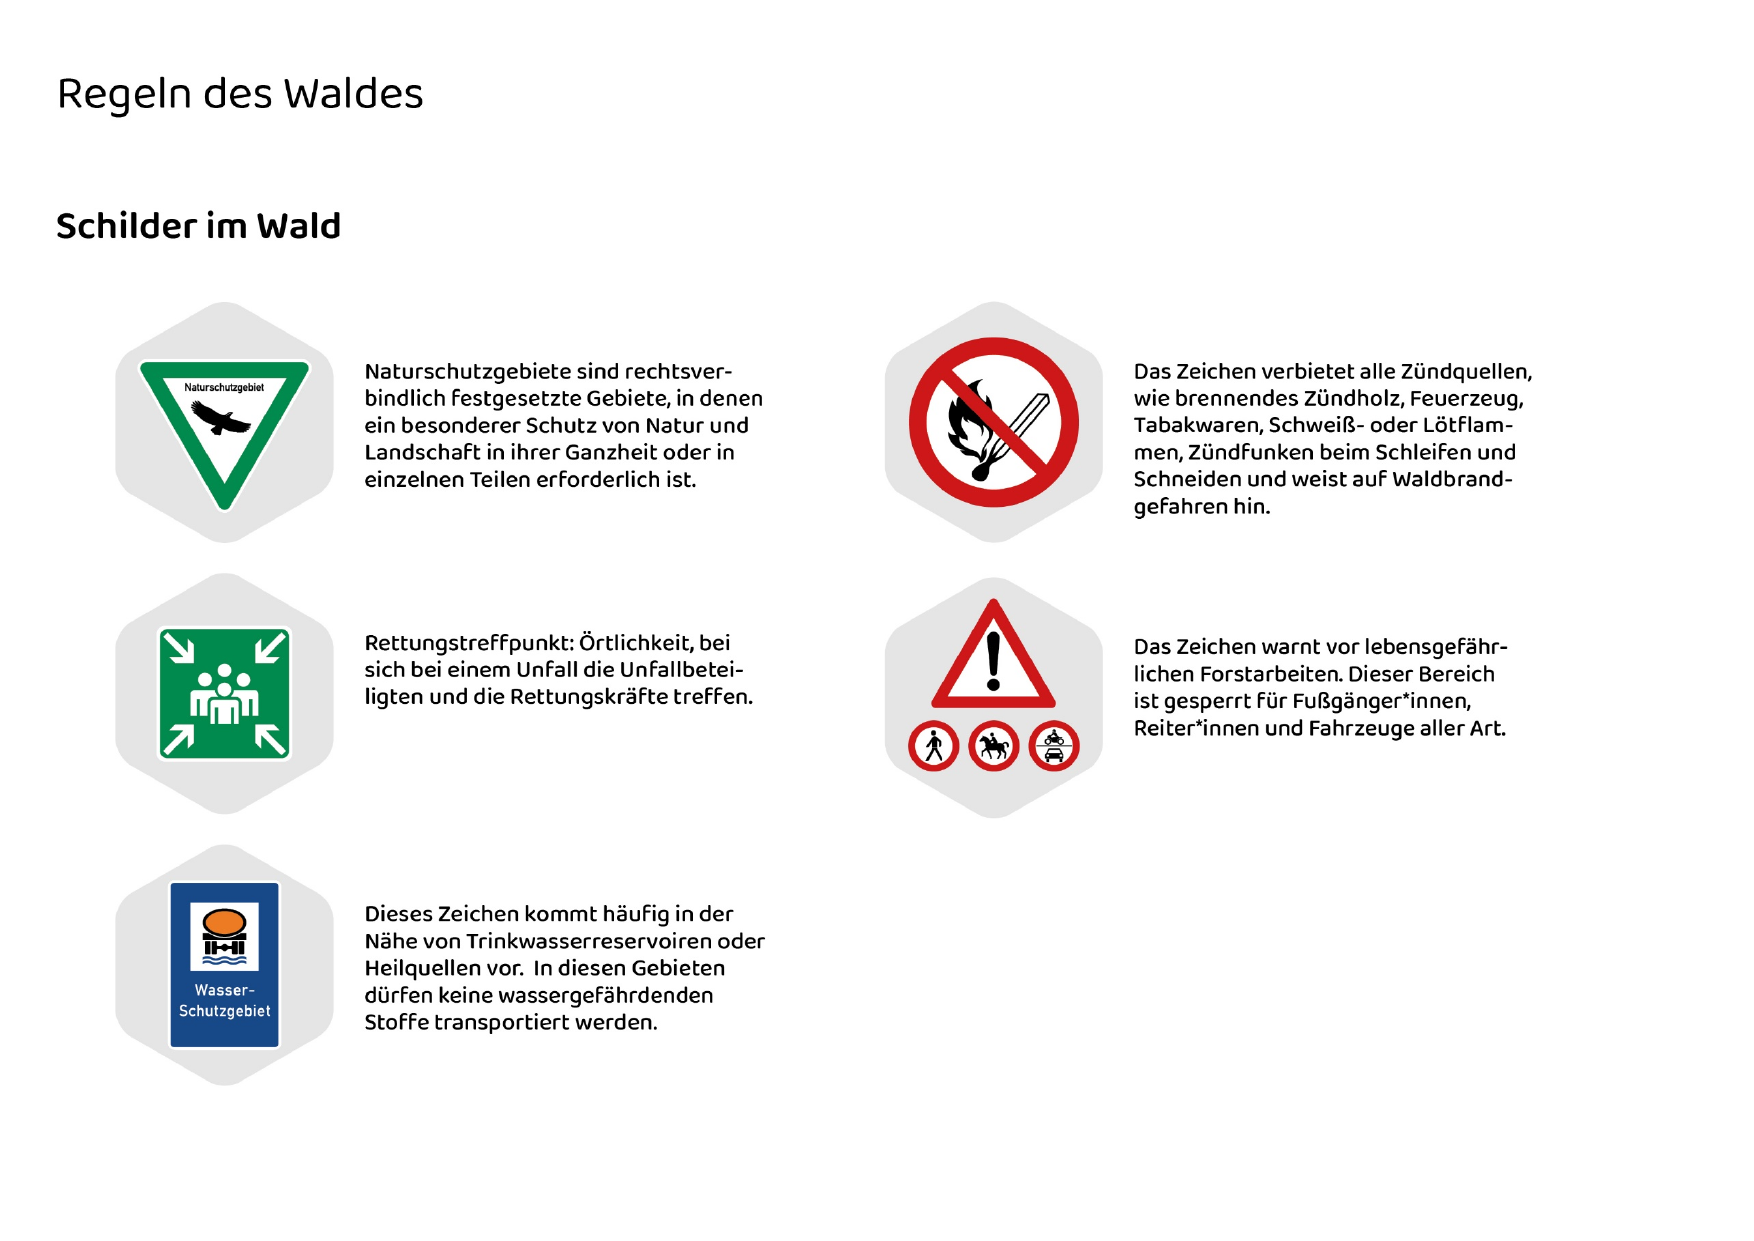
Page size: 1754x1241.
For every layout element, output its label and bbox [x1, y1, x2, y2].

picture [0, 0, 1650, 1167]
